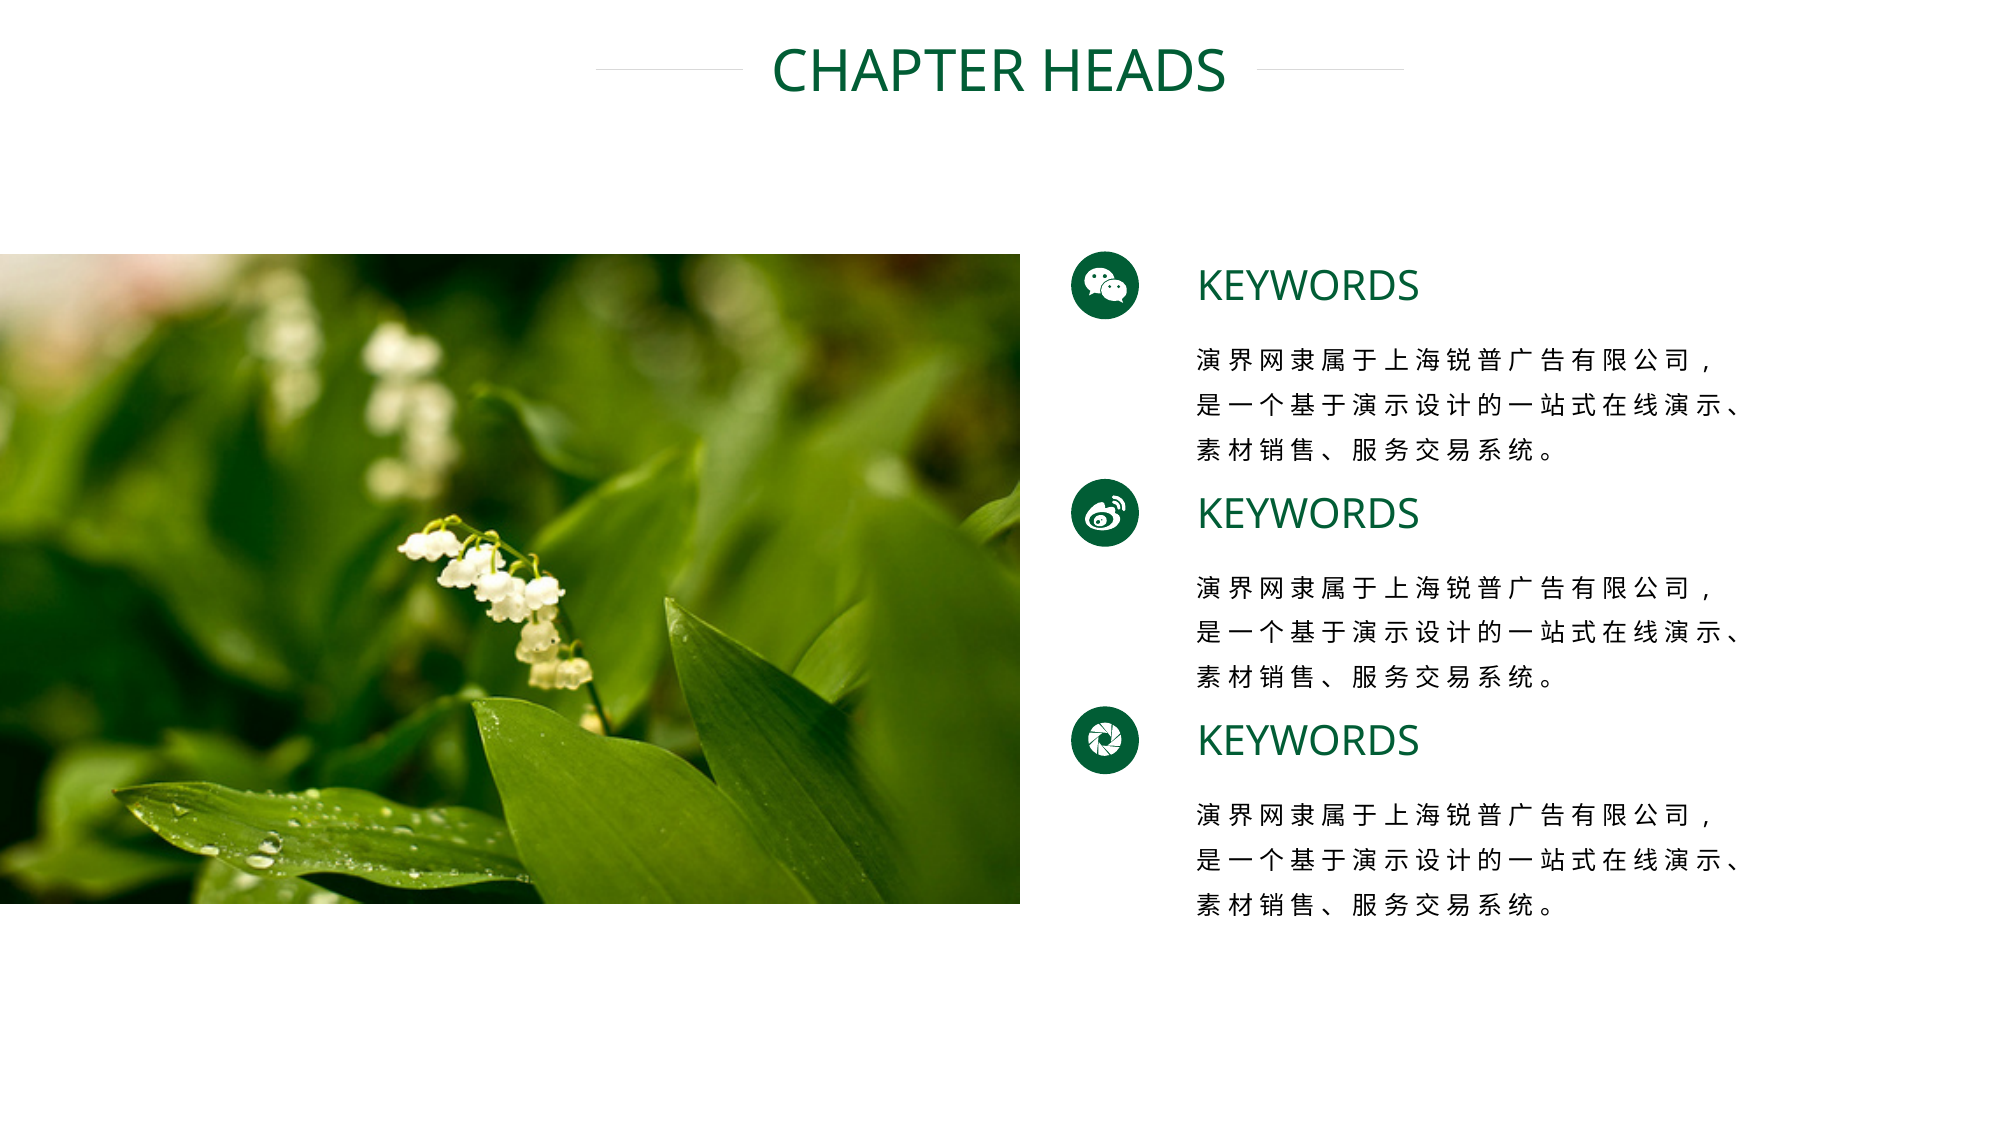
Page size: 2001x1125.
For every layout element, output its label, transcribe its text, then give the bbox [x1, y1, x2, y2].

text_box 演界网隶属于上海锐普广告有限公司,是一个基于演示设计的一站式在线演示、素材销售、服务交易系统。 [1182, 777, 1764, 927]
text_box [595, 26, 1405, 112]
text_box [1071, 251, 1618, 775]
text_box 演界网隶属于上海锐普广告有限公司,是一个基于演示设计的一站式在线演示、素材销售、服务交易系统。 [1618, 322, 1764, 472]
picture [0, 254, 1020, 904]
text_box 演界网隶属于上海锐普广告有限公司,是一个基于演示设计的一站式在线演示、素材销售、服务交易系统。 [1618, 549, 1764, 700]
